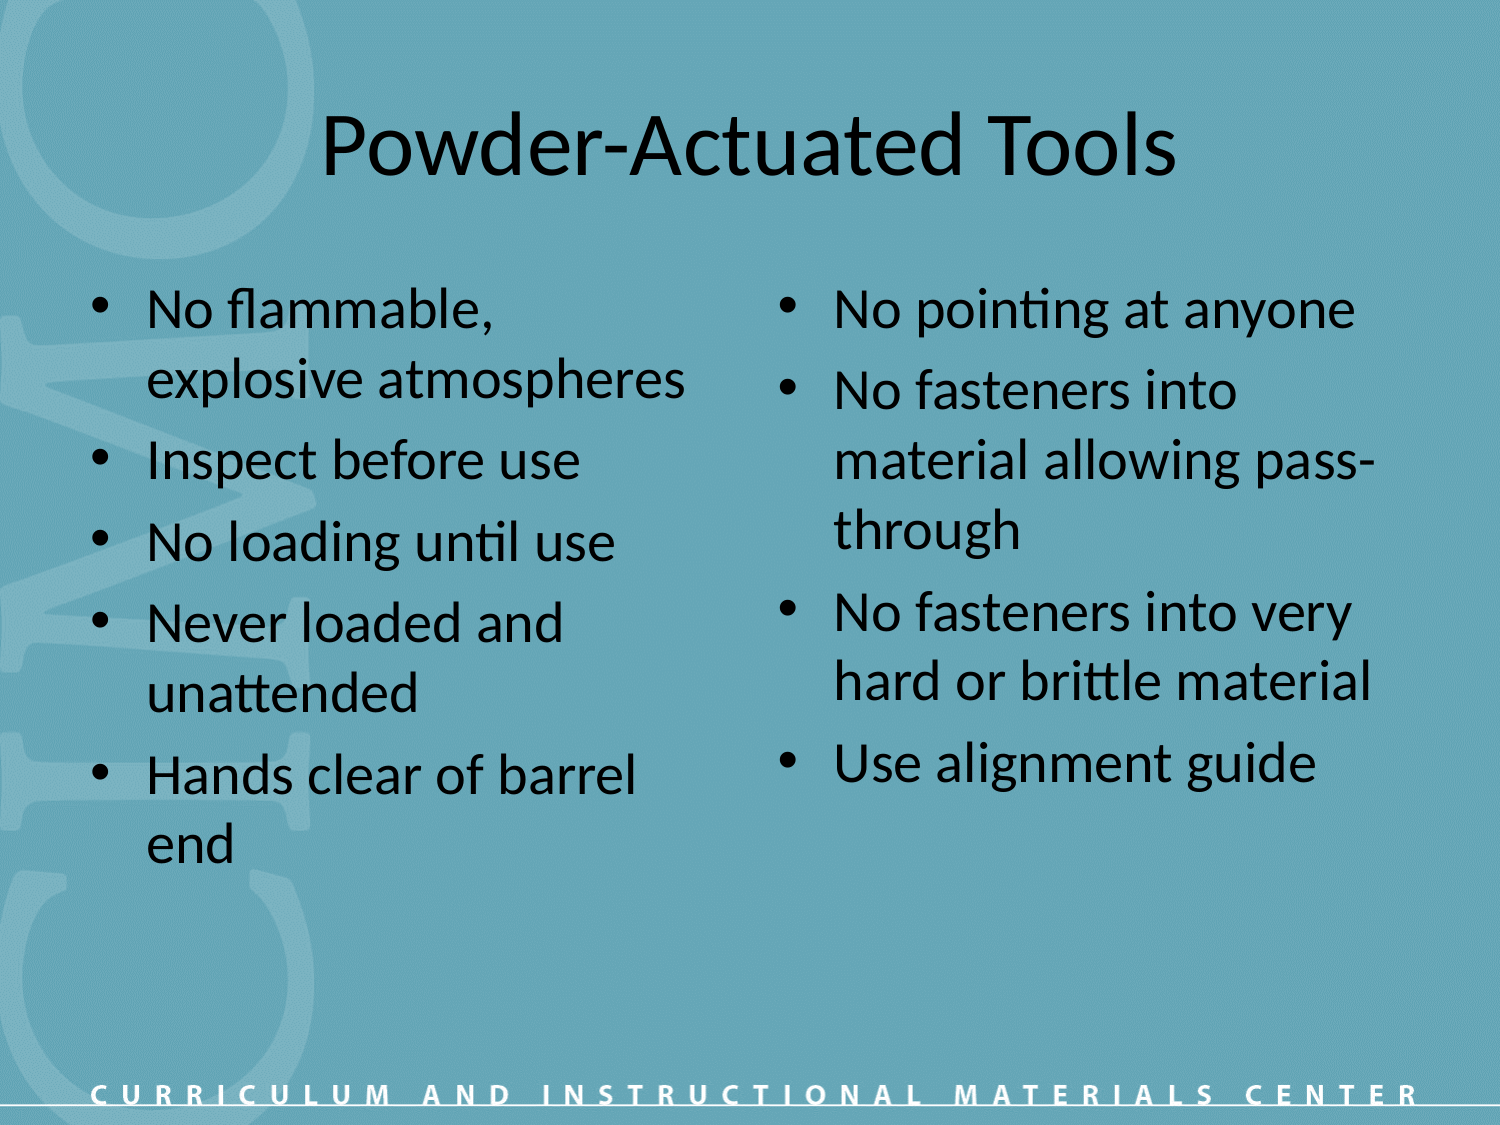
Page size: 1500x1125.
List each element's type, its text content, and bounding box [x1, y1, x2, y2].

list No flammable, explosive atmospheres Inspect before use No loading until use Never loaded and unattended Hands clear of barrel end [75, 262, 738, 1005]
title Powder-Actuated Tools [75, 45, 1425, 233]
list No pointing at anyone No fasteners into material allowing pass-through No fasteners into very hard or brittle material Use alignment guide [762, 262, 1425, 1005]
